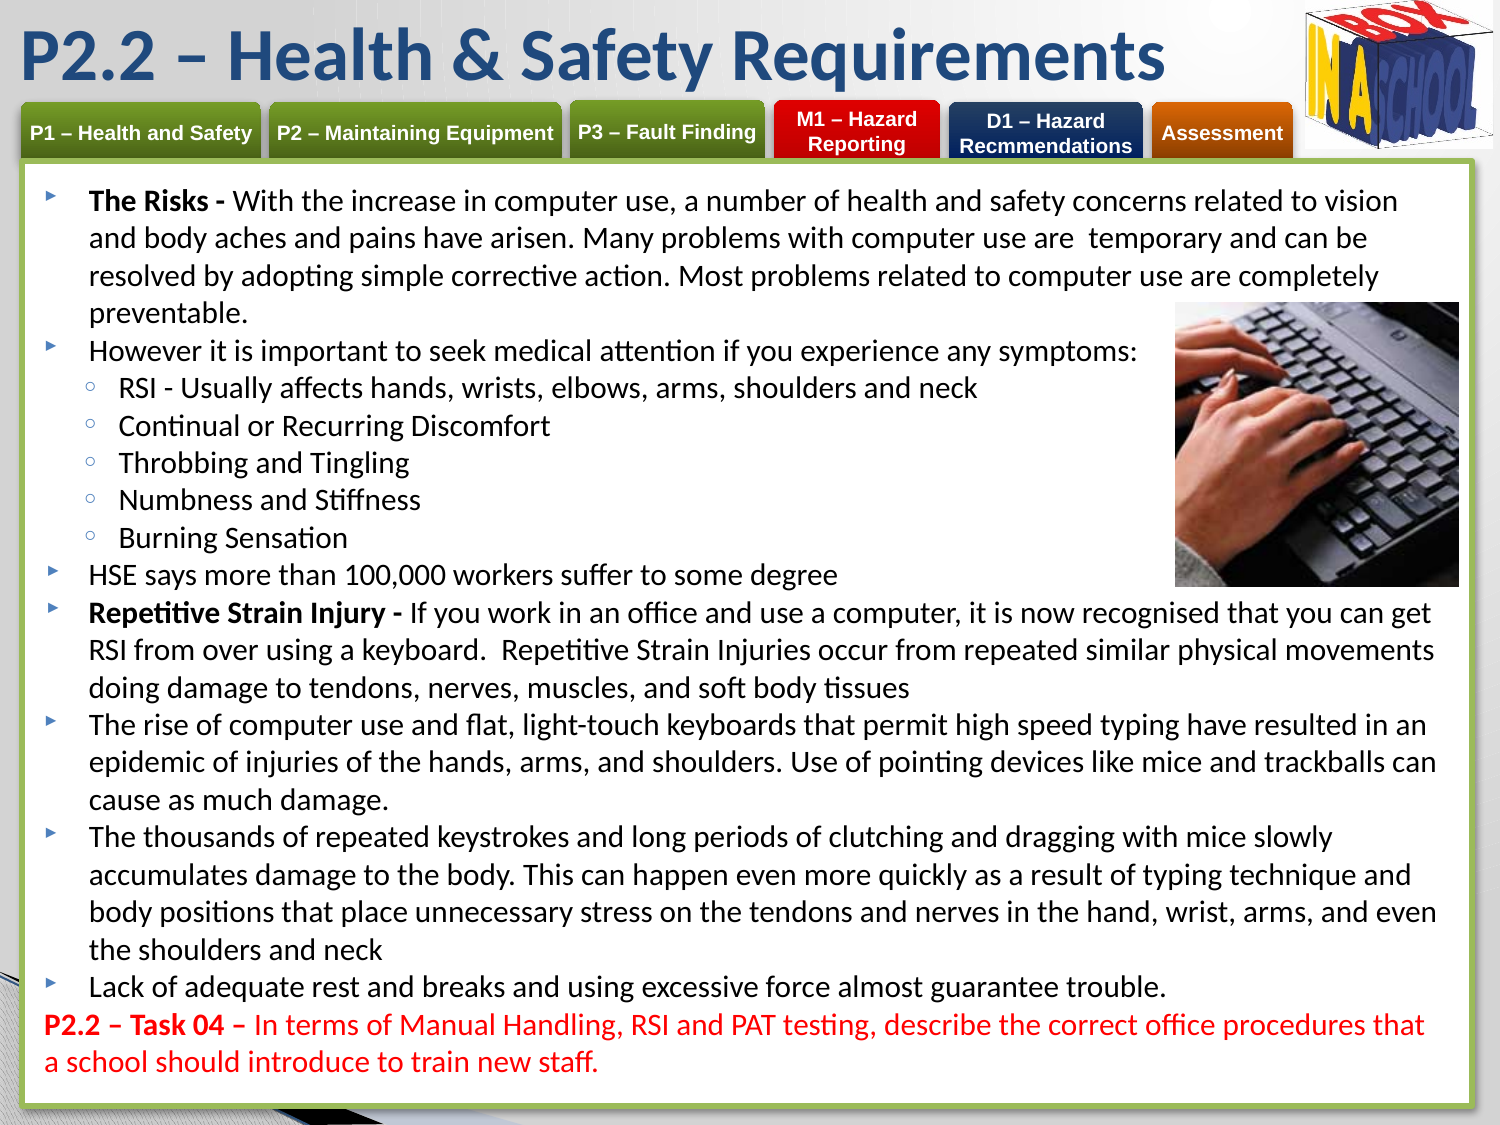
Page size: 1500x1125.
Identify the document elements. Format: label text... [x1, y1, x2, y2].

picture [1174, 302, 1459, 587]
list The Risks - With the increase in computer use, a number of health and safety concerns related to vision and body aches and pains have arisen. Many problems with computer use are temporary and can be resolved by adopting simple corrective action. Most problems related to computer use are completely preventable. However it is important to seek medical attention if you experience any symptoms: RSI - Usually affects hands, wrists, elbows, arms, shoulders and neck Continual or Recurring Discomfort Throbbing and Tingling Numbness and Stiffness Burning Sensation HSE says more than 100,000 workers suffer to some degree Repetitive Strain Injury - If you work in an office and use a computer, it is now recognised that you can get RSI from over using a keyboard. Repetitive Strain Injuries occur from repeated similar physical movements doing damage to tendons, nerves, muscles, and soft body tissues The rise of computer use and flat, light-touch keyboards that permit high speed typing have resulted in an epidemic of injuries of the hands, arms, and shoulders. Use of pointing devices like mice and trackballs can cause as much damage. The thousands of repeated keystrokes and long periods of clutching and dragging with mice slowly accumulates damage to the body. This can happen even more quickly as a result of typing technique and body positions that place unnecessary stress on the tendons and nerves in the hand, wrist, arms, and even the shoulders and neck Lack of adequate rest and breaks and using excessive force almost guarantee trouble. P2.2 – Task 04 – In terms of Manual Handling, RSI and PAT testing, describe the correct office procedures that a school should introduce to train new staff. [29, 172, 1459, 1125]
picture [1305, 0, 1494, 149]
title P2.2 – Health & Safety Requirements [5, 0, 1270, 102]
